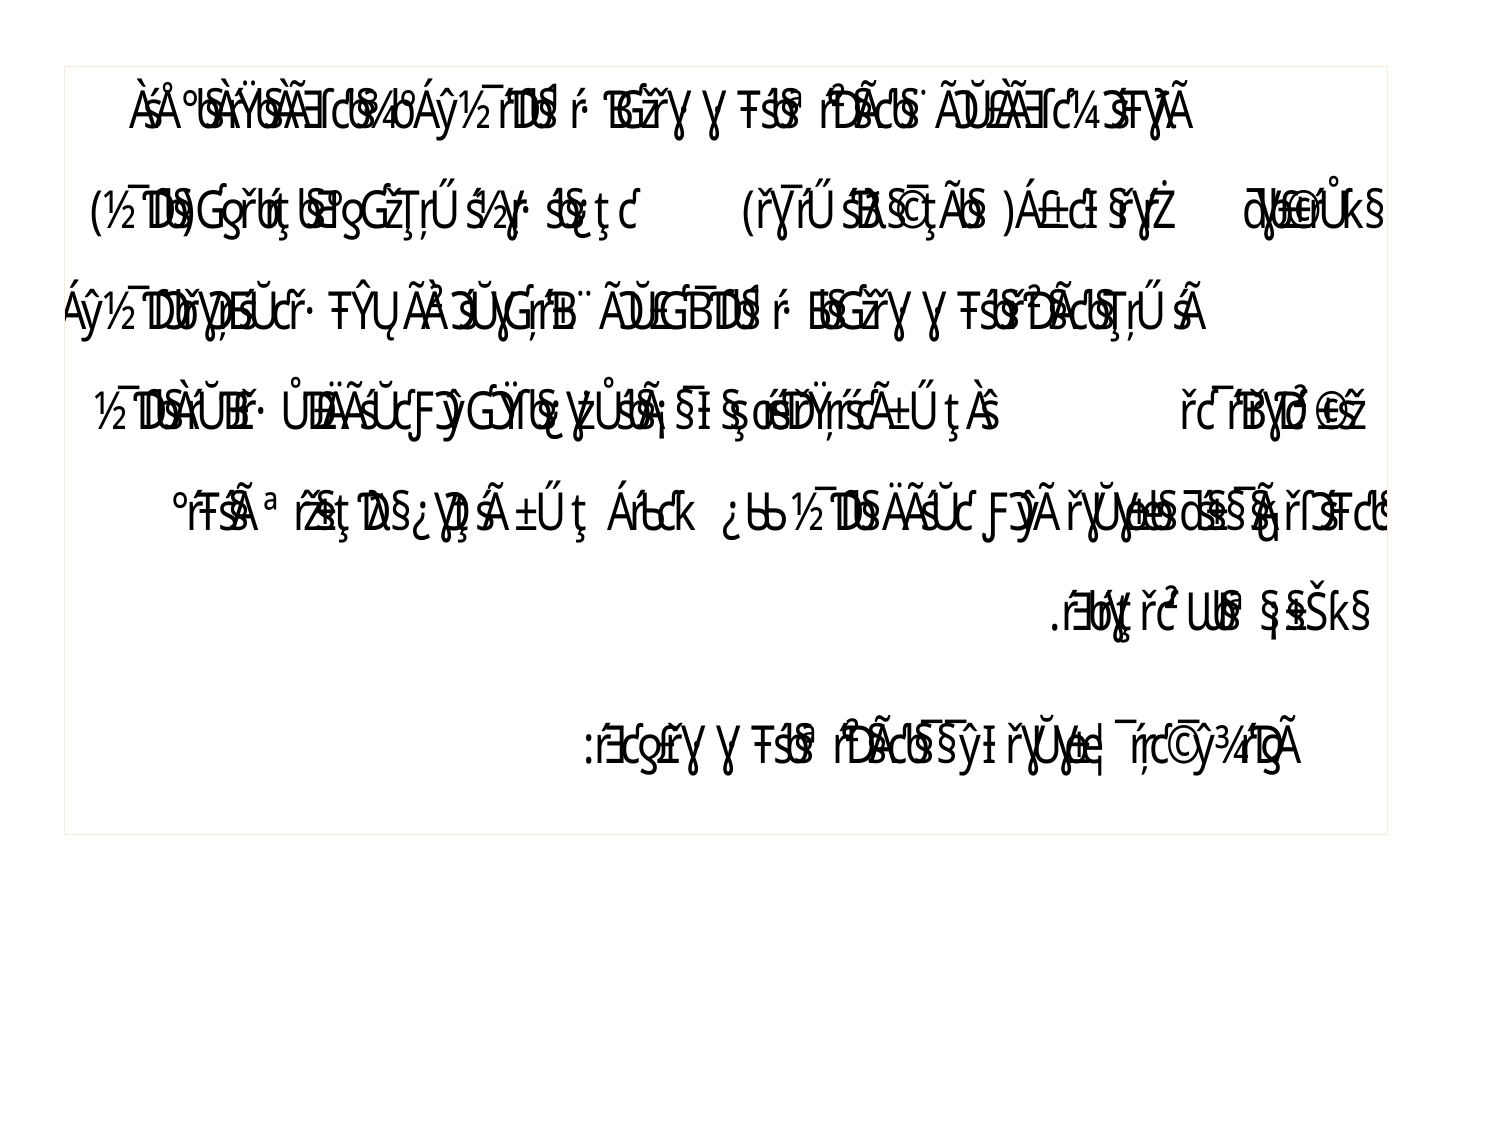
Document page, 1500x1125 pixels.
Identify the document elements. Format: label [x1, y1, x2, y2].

picture [64, 66, 1389, 835]
